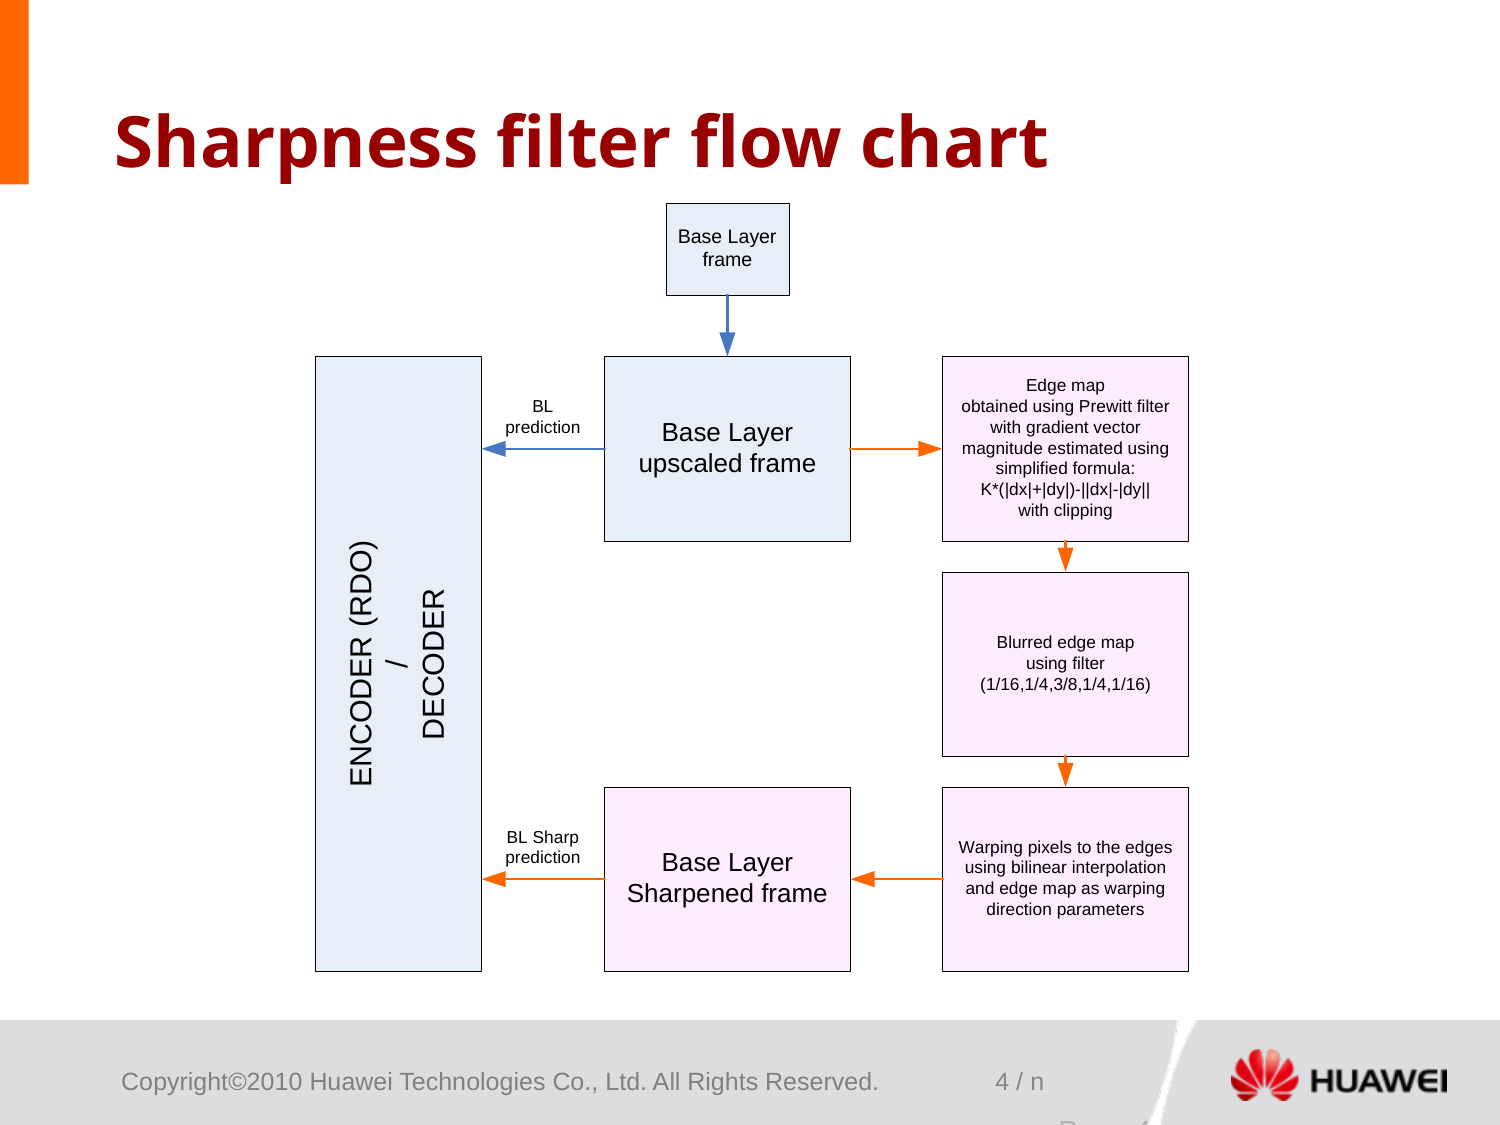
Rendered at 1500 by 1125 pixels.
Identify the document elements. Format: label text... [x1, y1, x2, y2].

picture [0, 1020, 1500, 1125]
title Sharpness filter flow chart [99, 45, 1447, 233]
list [312, 199, 1211, 993]
slide_number Page 4 [1043, 1070, 1211, 1125]
